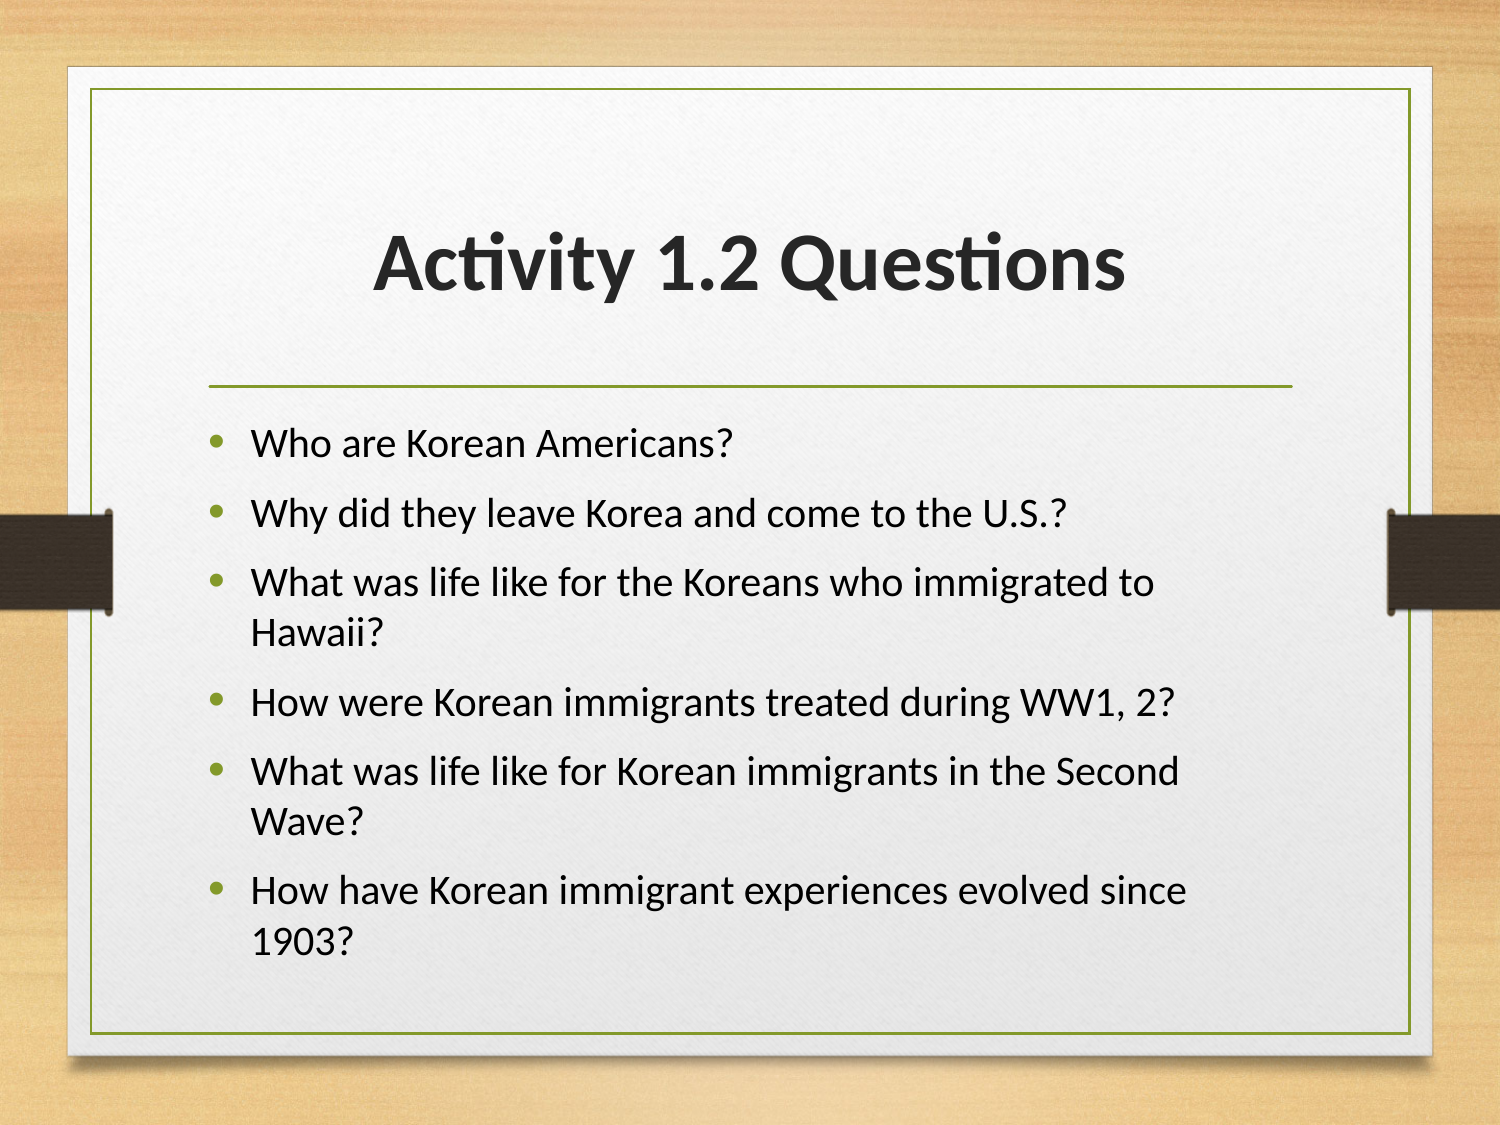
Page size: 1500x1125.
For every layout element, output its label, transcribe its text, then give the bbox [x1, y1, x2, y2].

picture [0, 0, 1500, 1125]
list Who are Korean Americans? Why did they leave Korea and come to the U.S.? What was life like for the Koreans who immigrated to Hawaii? How were Korean immigrants treated during WW1, 2? What was life like for Korean immigrants in the Second Wave? How have Korean immigrant experiences evolved since 1903? [193, 408, 1309, 974]
title Activity 1.2 Questions [193, 150, 1309, 365]
